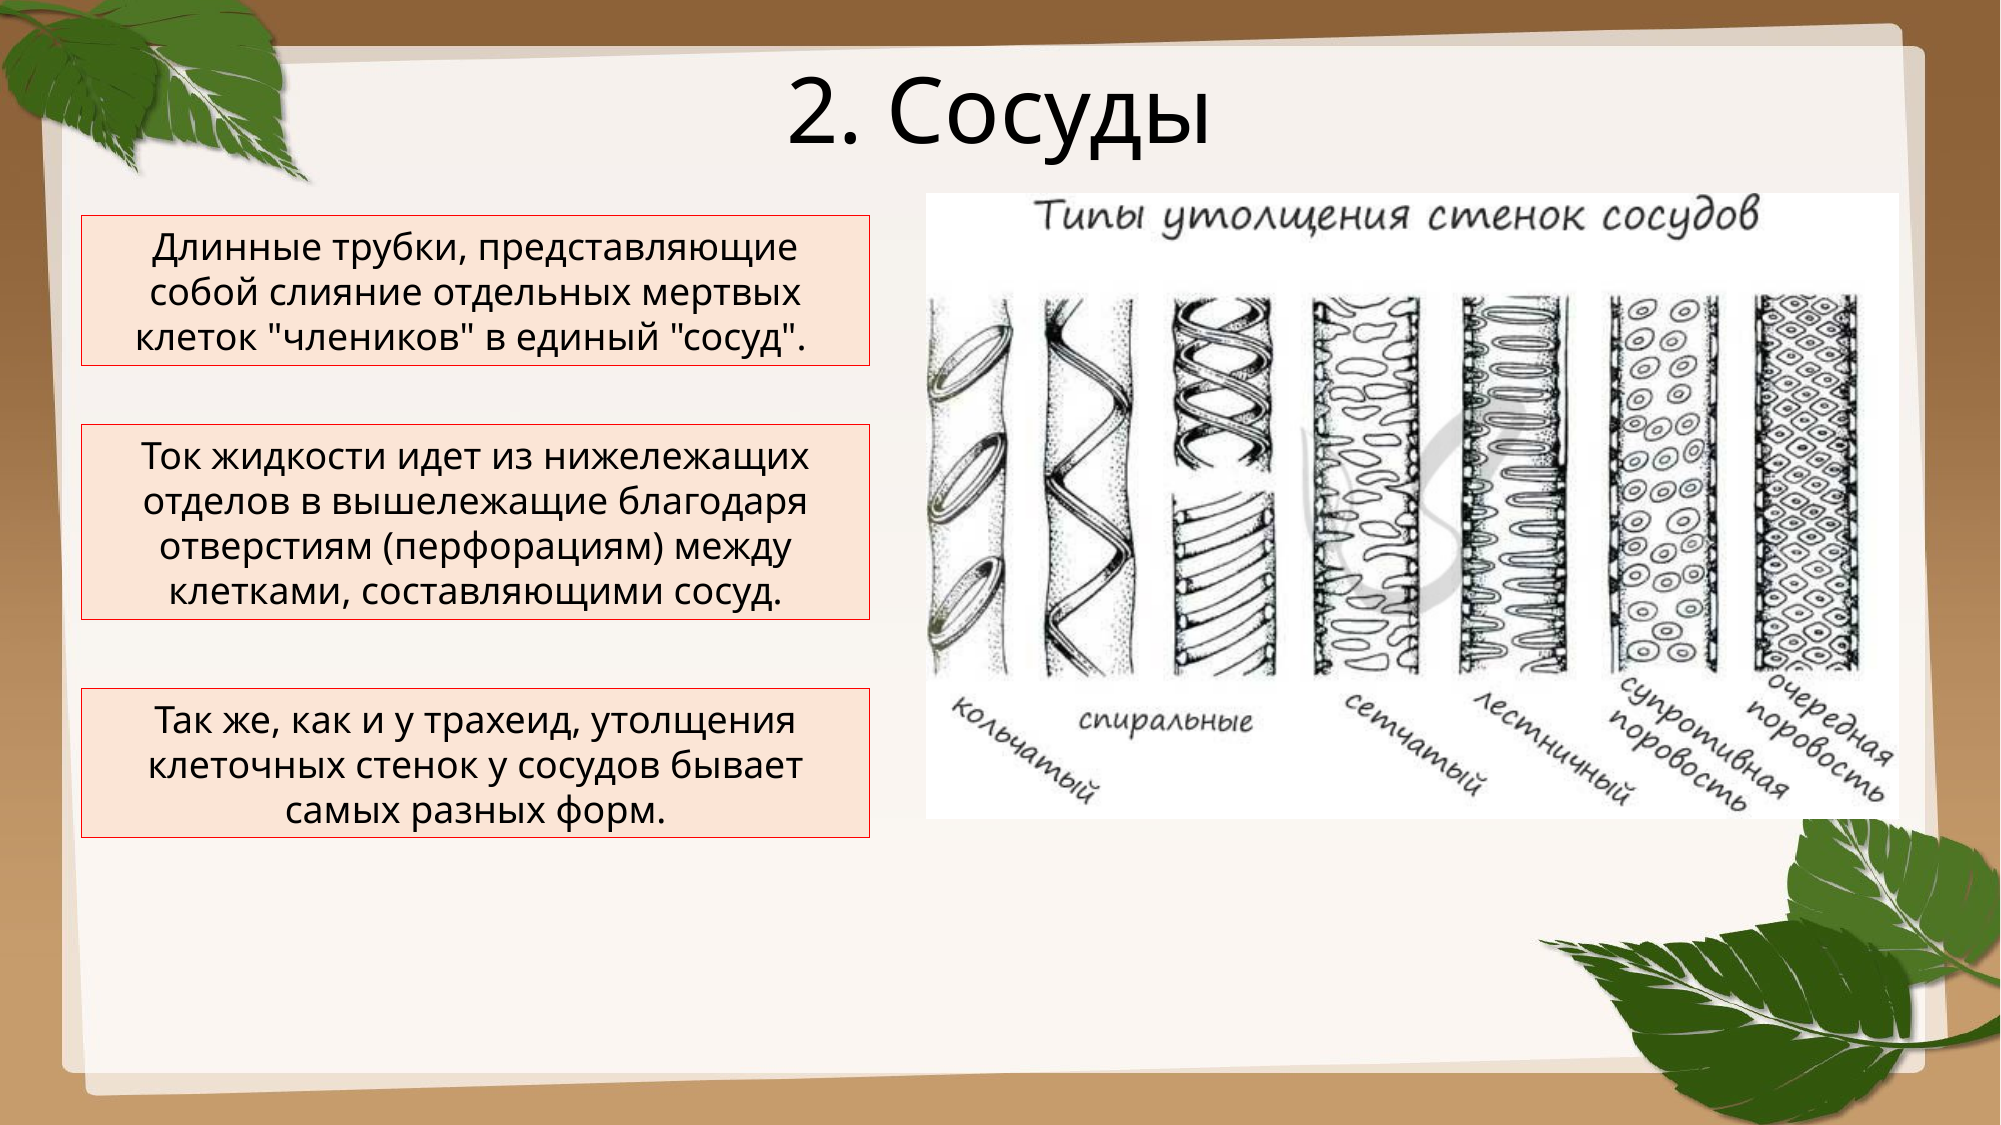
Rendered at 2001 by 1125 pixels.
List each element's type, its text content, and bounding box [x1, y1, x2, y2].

picture [0, 0, 2001, 1125]
text_box Так же, как и у трахеид, утолщения клеточных стенок у сосудов бывает самых разных форм. [81, 688, 870, 838]
text_box Ток жидкости идет из нижележащих отделов в вышележащие благодаря отверстиям (перфорациям) между клетками, составляющими сосуд. [81, 424, 870, 620]
title 2. Сосуды [137, 59, 1863, 278]
text_box Длинные трубки, представляющие собой слияние отдельных мертвых клеток "члеников" в единый "сосуд". [81, 215, 870, 366]
